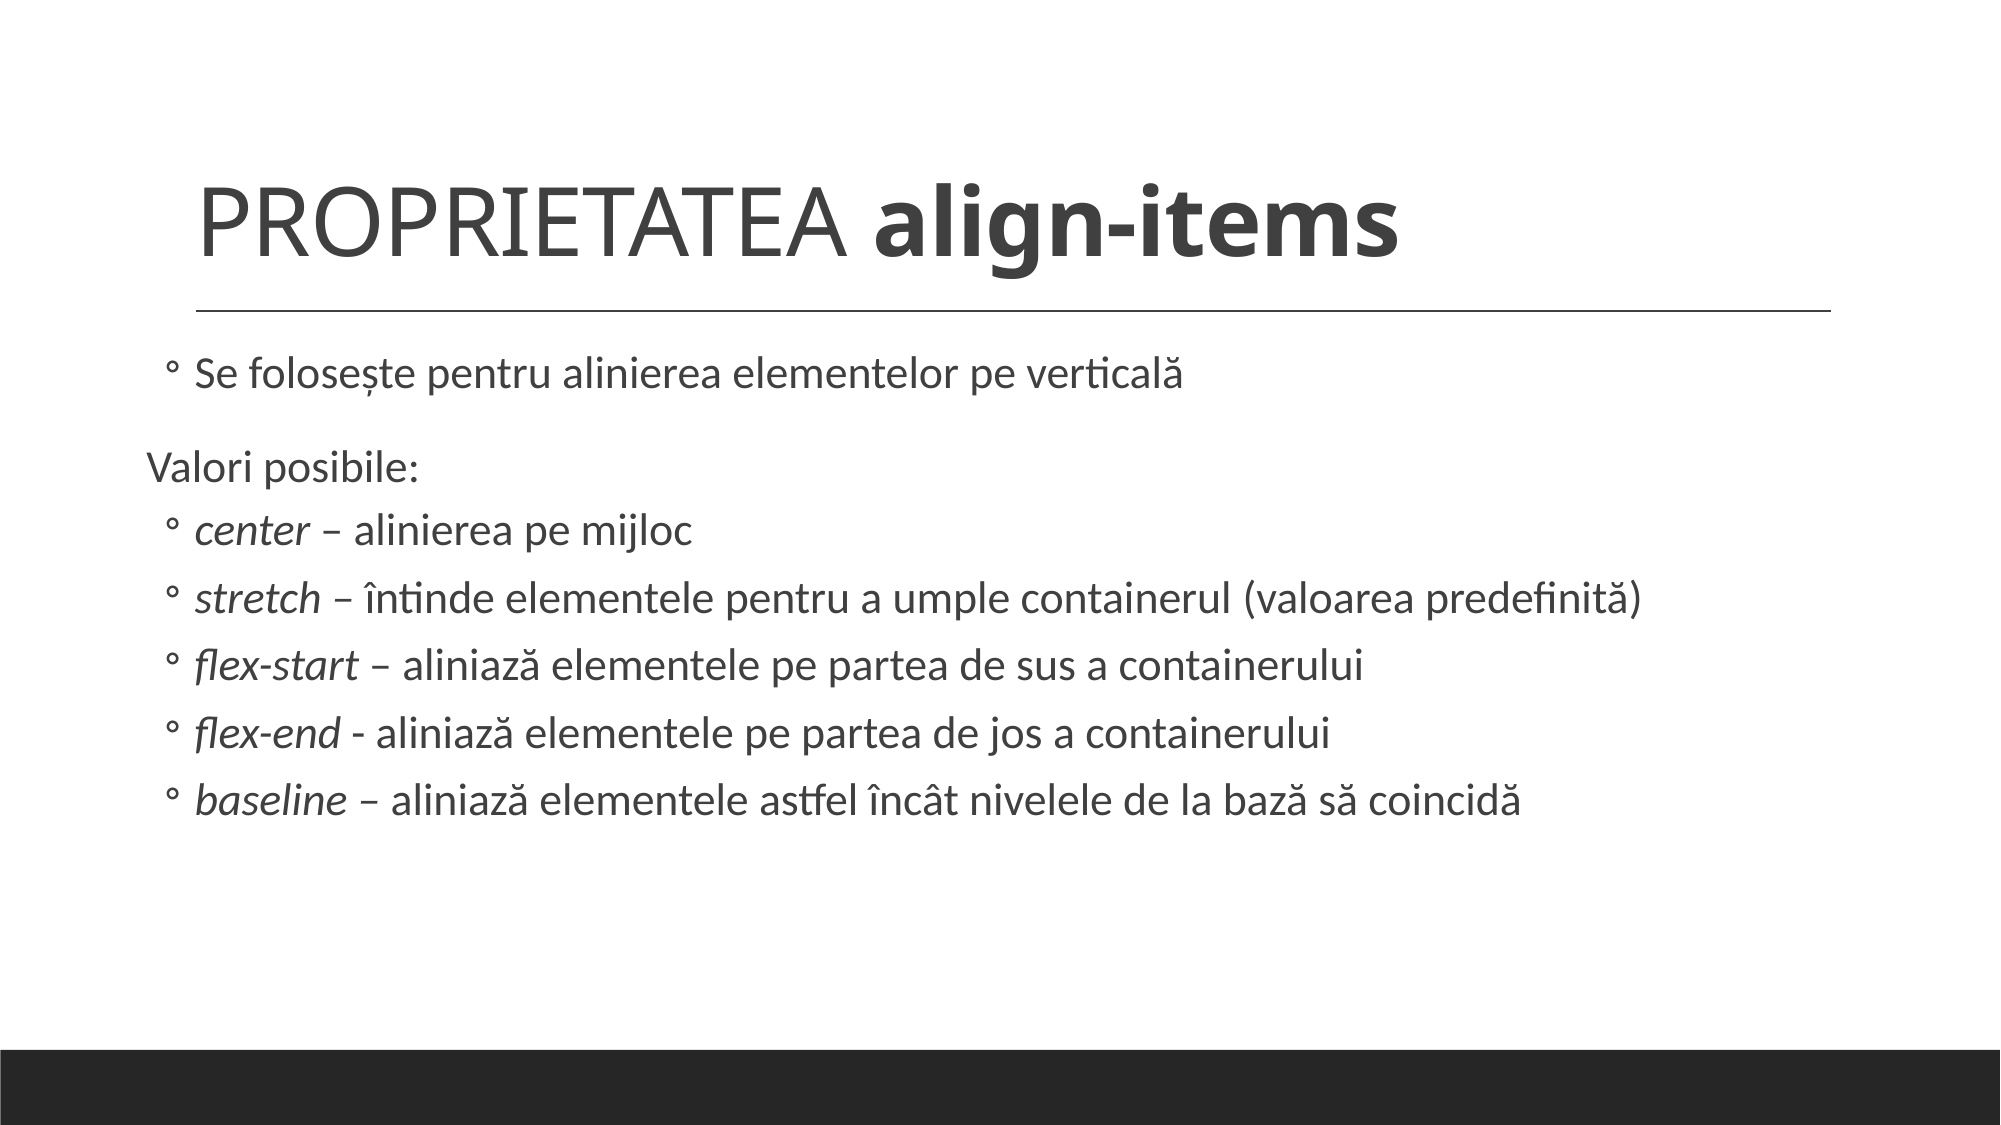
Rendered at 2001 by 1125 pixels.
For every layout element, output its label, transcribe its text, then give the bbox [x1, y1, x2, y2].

title PROPRIETATEA align-items [180, 47, 1830, 285]
list Se folosește pentru alinierea elementelor pe verticală Valori posibile: center – alinierea pe mijloc stretch – întinde elementele pentru a umple containerul (valoarea predefinită) flex-start – aliniază elementele pe partea de sus a containerului flex-end - aliniază elementele pe partea de jos a containerului baseline – aliniază elementele astfel încât nivelele de la bază să coincidă [131, 335, 1830, 963]
